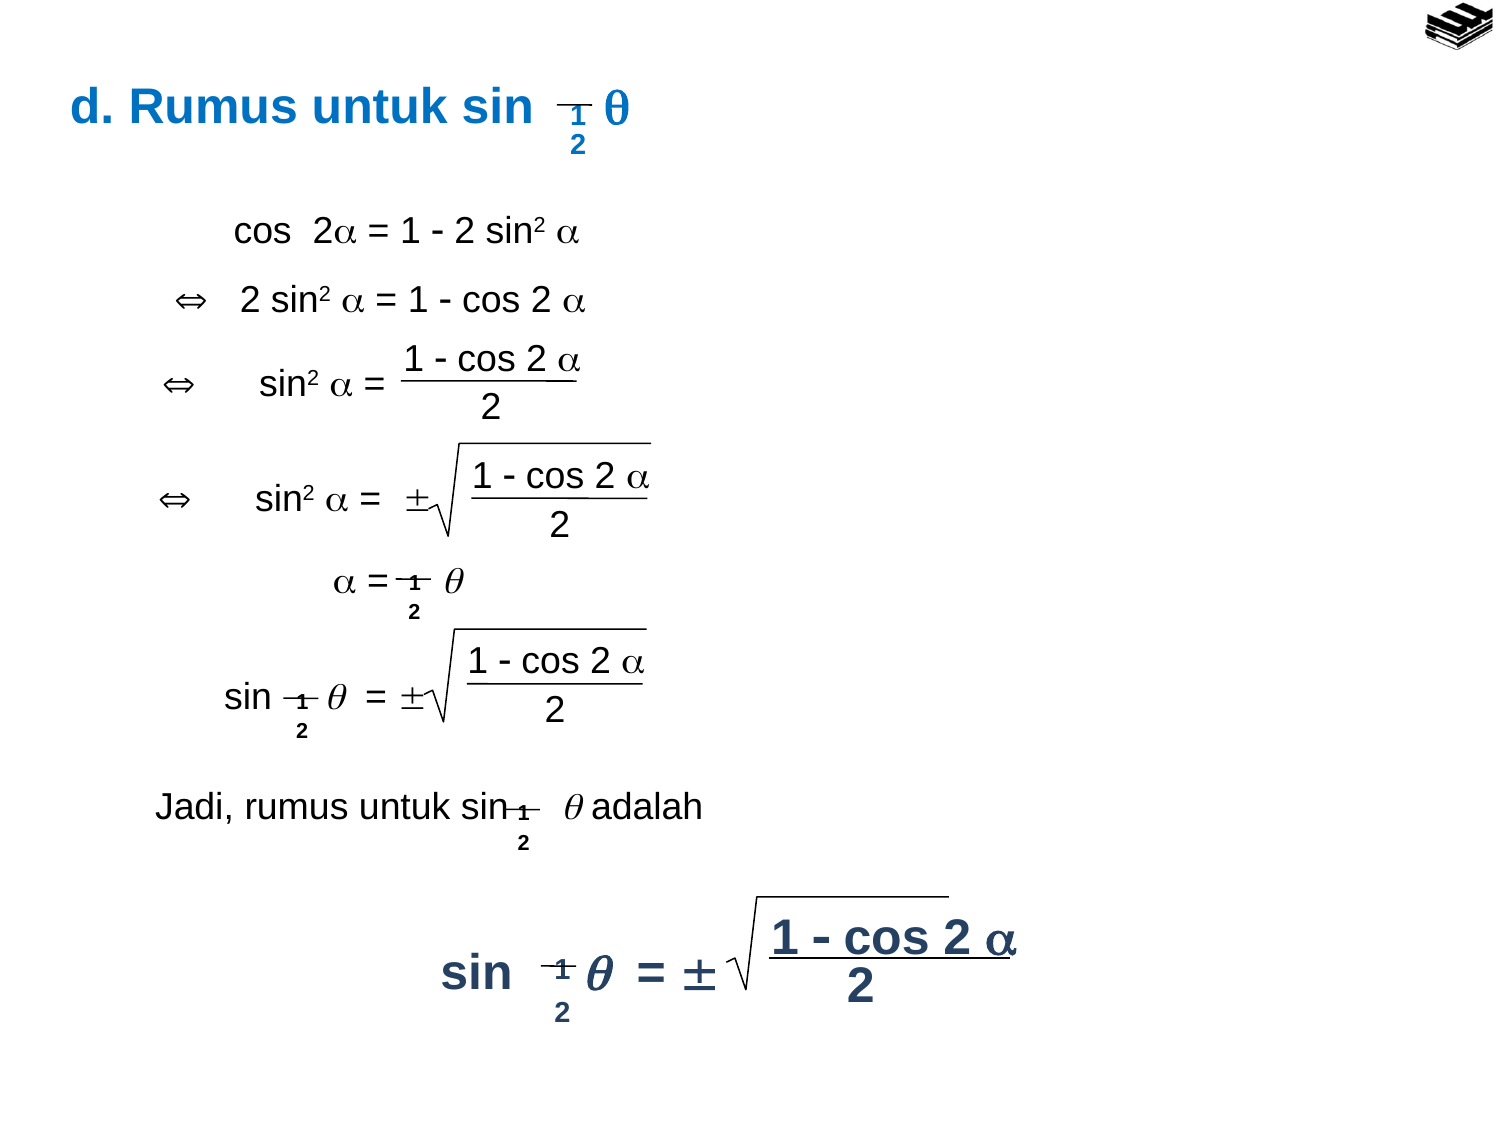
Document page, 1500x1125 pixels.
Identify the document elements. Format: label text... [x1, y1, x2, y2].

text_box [131, 198, 727, 863]
text_box d. Rumus untuk sin  [55, 66, 645, 142]
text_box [552, 82, 612, 168]
picture [1425, 0, 1493, 50]
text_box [430, 896, 1053, 1036]
